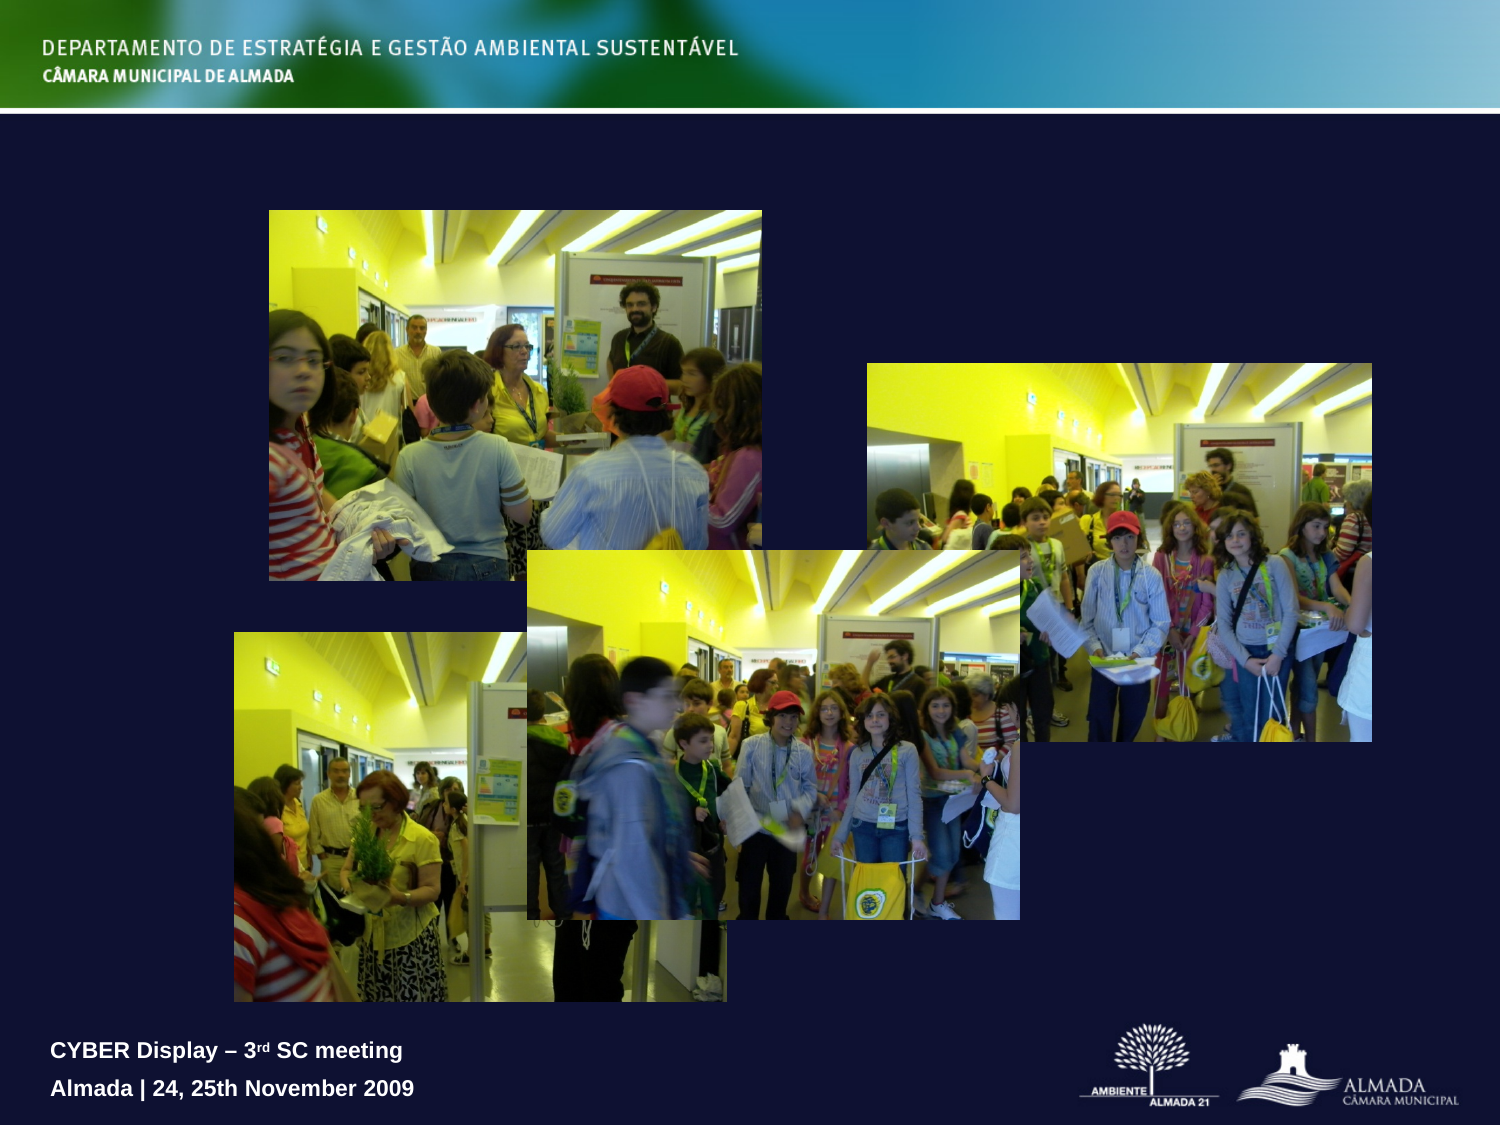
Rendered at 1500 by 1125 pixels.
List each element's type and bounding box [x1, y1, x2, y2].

list [866, 363, 1372, 742]
picture [0, 0, 1500, 1125]
